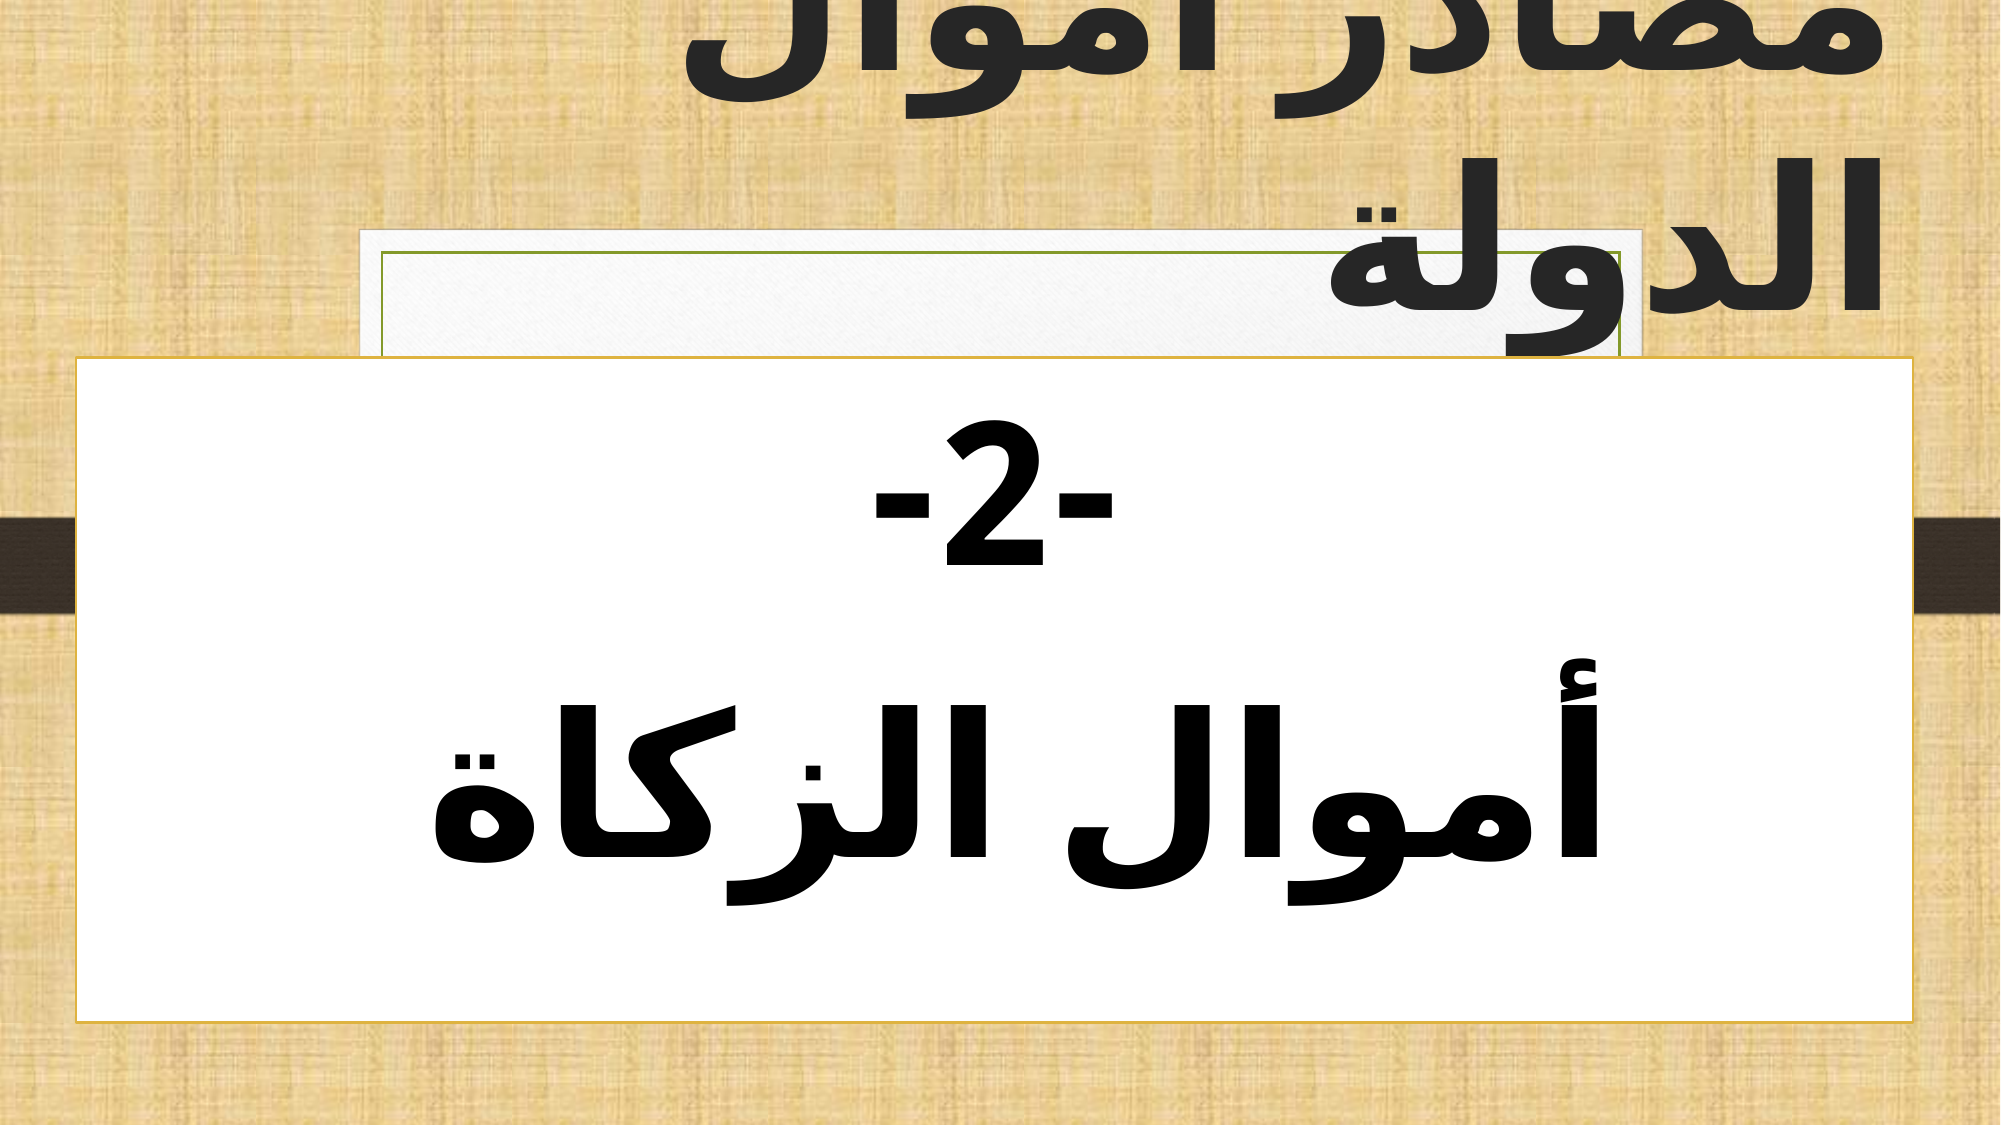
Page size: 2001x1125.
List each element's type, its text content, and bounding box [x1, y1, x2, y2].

title مصادر أموال الدولة [221, 80, 1913, 356]
picture [0, 0, 2001, 1125]
subtitle -2- أموال الزكاة [75, 356, 1914, 1024]
